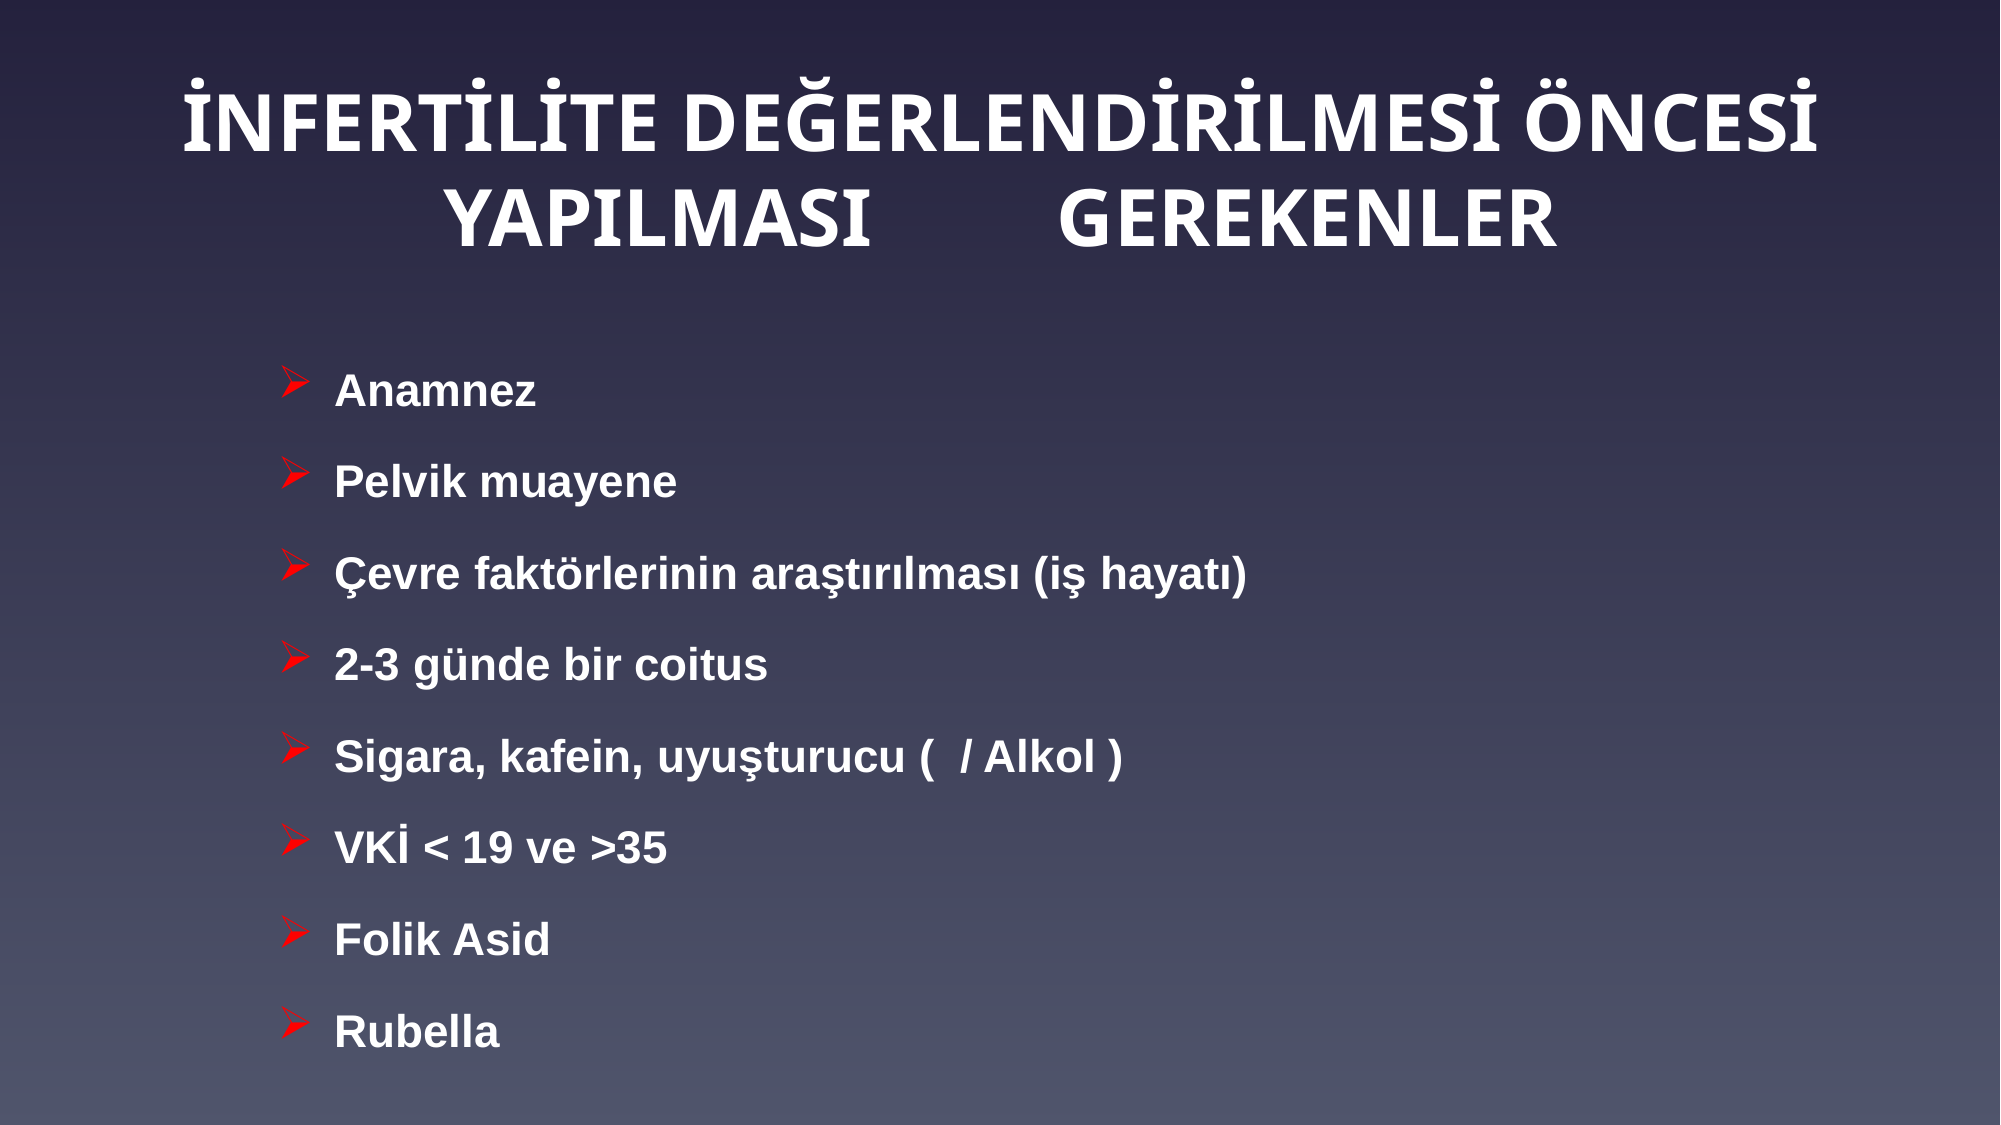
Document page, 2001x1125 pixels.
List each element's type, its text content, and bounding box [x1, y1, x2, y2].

title İNFERTİLİTE DEĞERLENDİRİLMESİ ÖNCESİ YAPILMASI GEREKENLER [24, 64, 1978, 367]
list Anamnez Pelvik muayene Çevre faktörlerinin araştırılması (iş hayatı) 2-3 günde bir coitus Sigara, kafein, uyuşturucu ( / Alkol ) VKİ < 19 ve >35 Folik Asid Rubella [262, 261, 1740, 1064]
